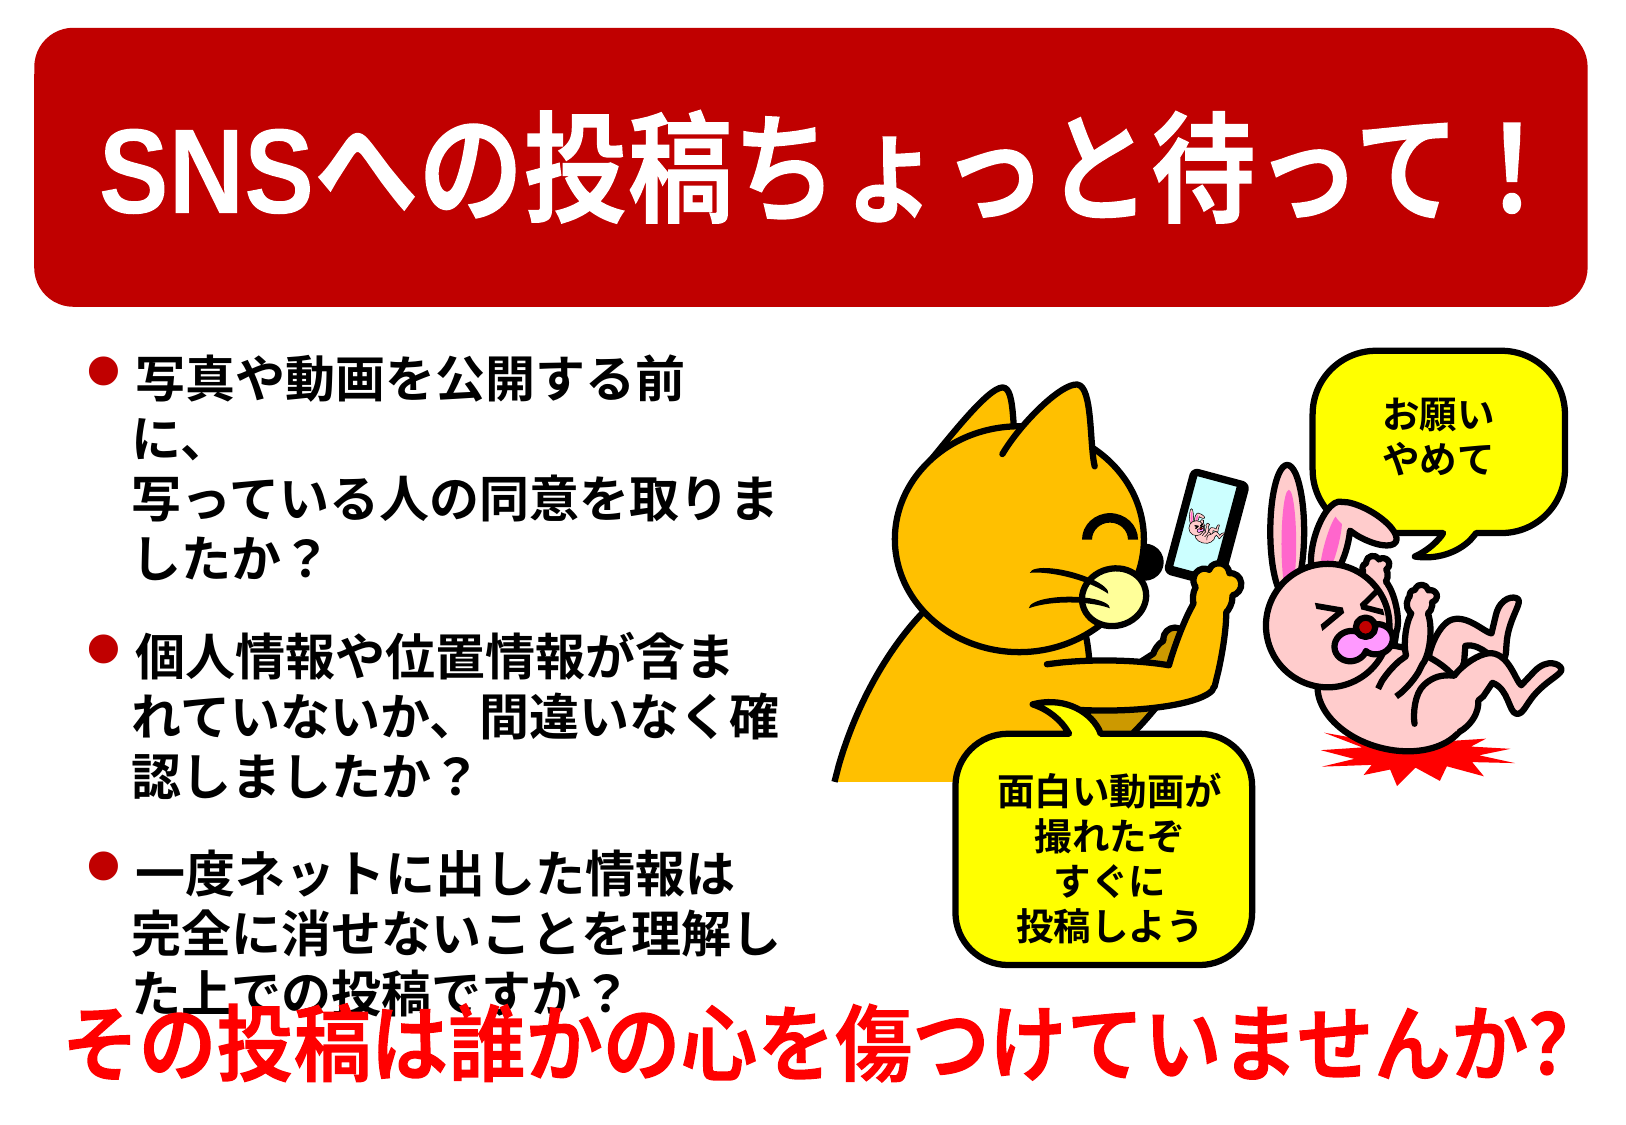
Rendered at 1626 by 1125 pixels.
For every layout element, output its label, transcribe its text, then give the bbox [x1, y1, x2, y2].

text_box [1310, 348, 1568, 472]
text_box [1265, 464, 1563, 787]
text_box 写真や動画を公開する前に、 写っている人の同意を取りましたか？ 個人情報や位置情報が含まれていないか、間違いなく確認しましたか？ 一度ネットに出した情報は完全に消せないことを理解した上での投稿ですか？ [70, 340, 799, 1031]
text_box [975, 956, 1233, 968]
text_box お願い やめて [1348, 383, 1529, 463]
text_box [32, 25, 1590, 309]
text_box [834, 384, 1242, 782]
text_box 面白い動画が 撮れたぞ すぐに 投稿しよう [948, 760, 1272, 956]
